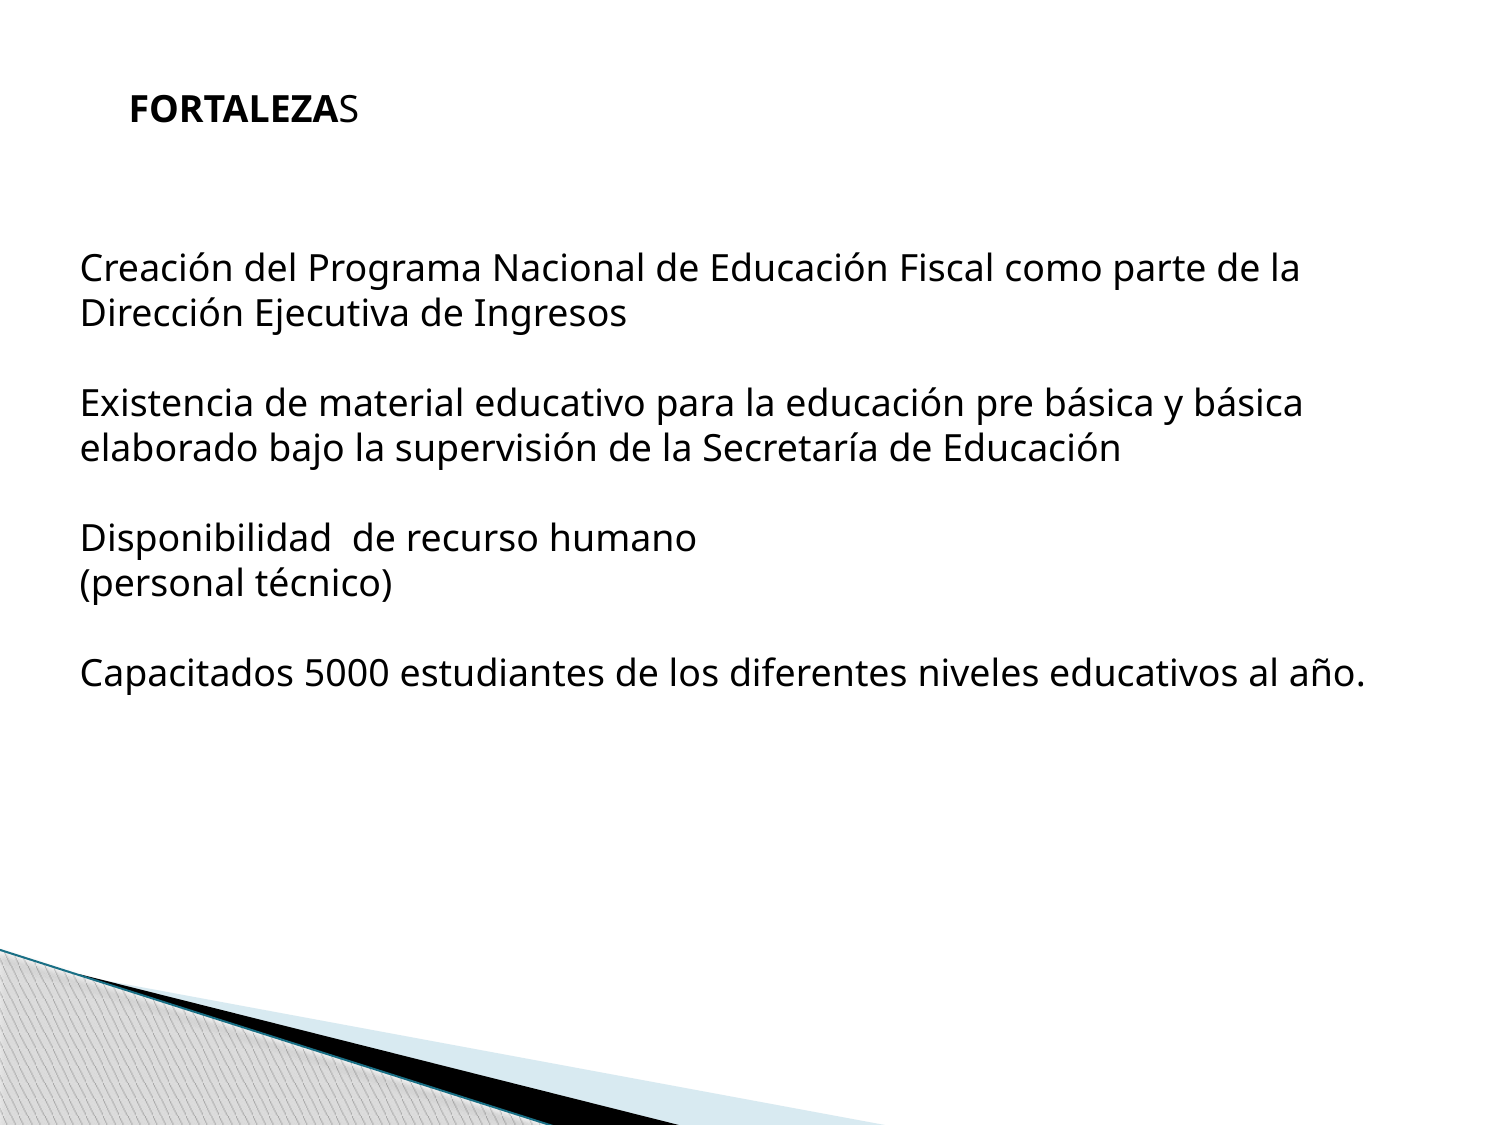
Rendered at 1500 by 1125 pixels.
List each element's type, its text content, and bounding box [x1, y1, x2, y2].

text_box Creación del Programa Nacional de Educación Fiscal como parte de la Dirección Ejecutiva de Ingresos Existencia de material educativo para la educación pre básica y básica elaborado bajo la supervisión de la Secretaría de Educación Disponibilidad de recurso humano (personal técnico) Capacitados 5000 estudiantes de los diferentes niveles educativos al año. [64, 236, 1424, 702]
text_box FORTALEZAS [114, 78, 375, 138]
